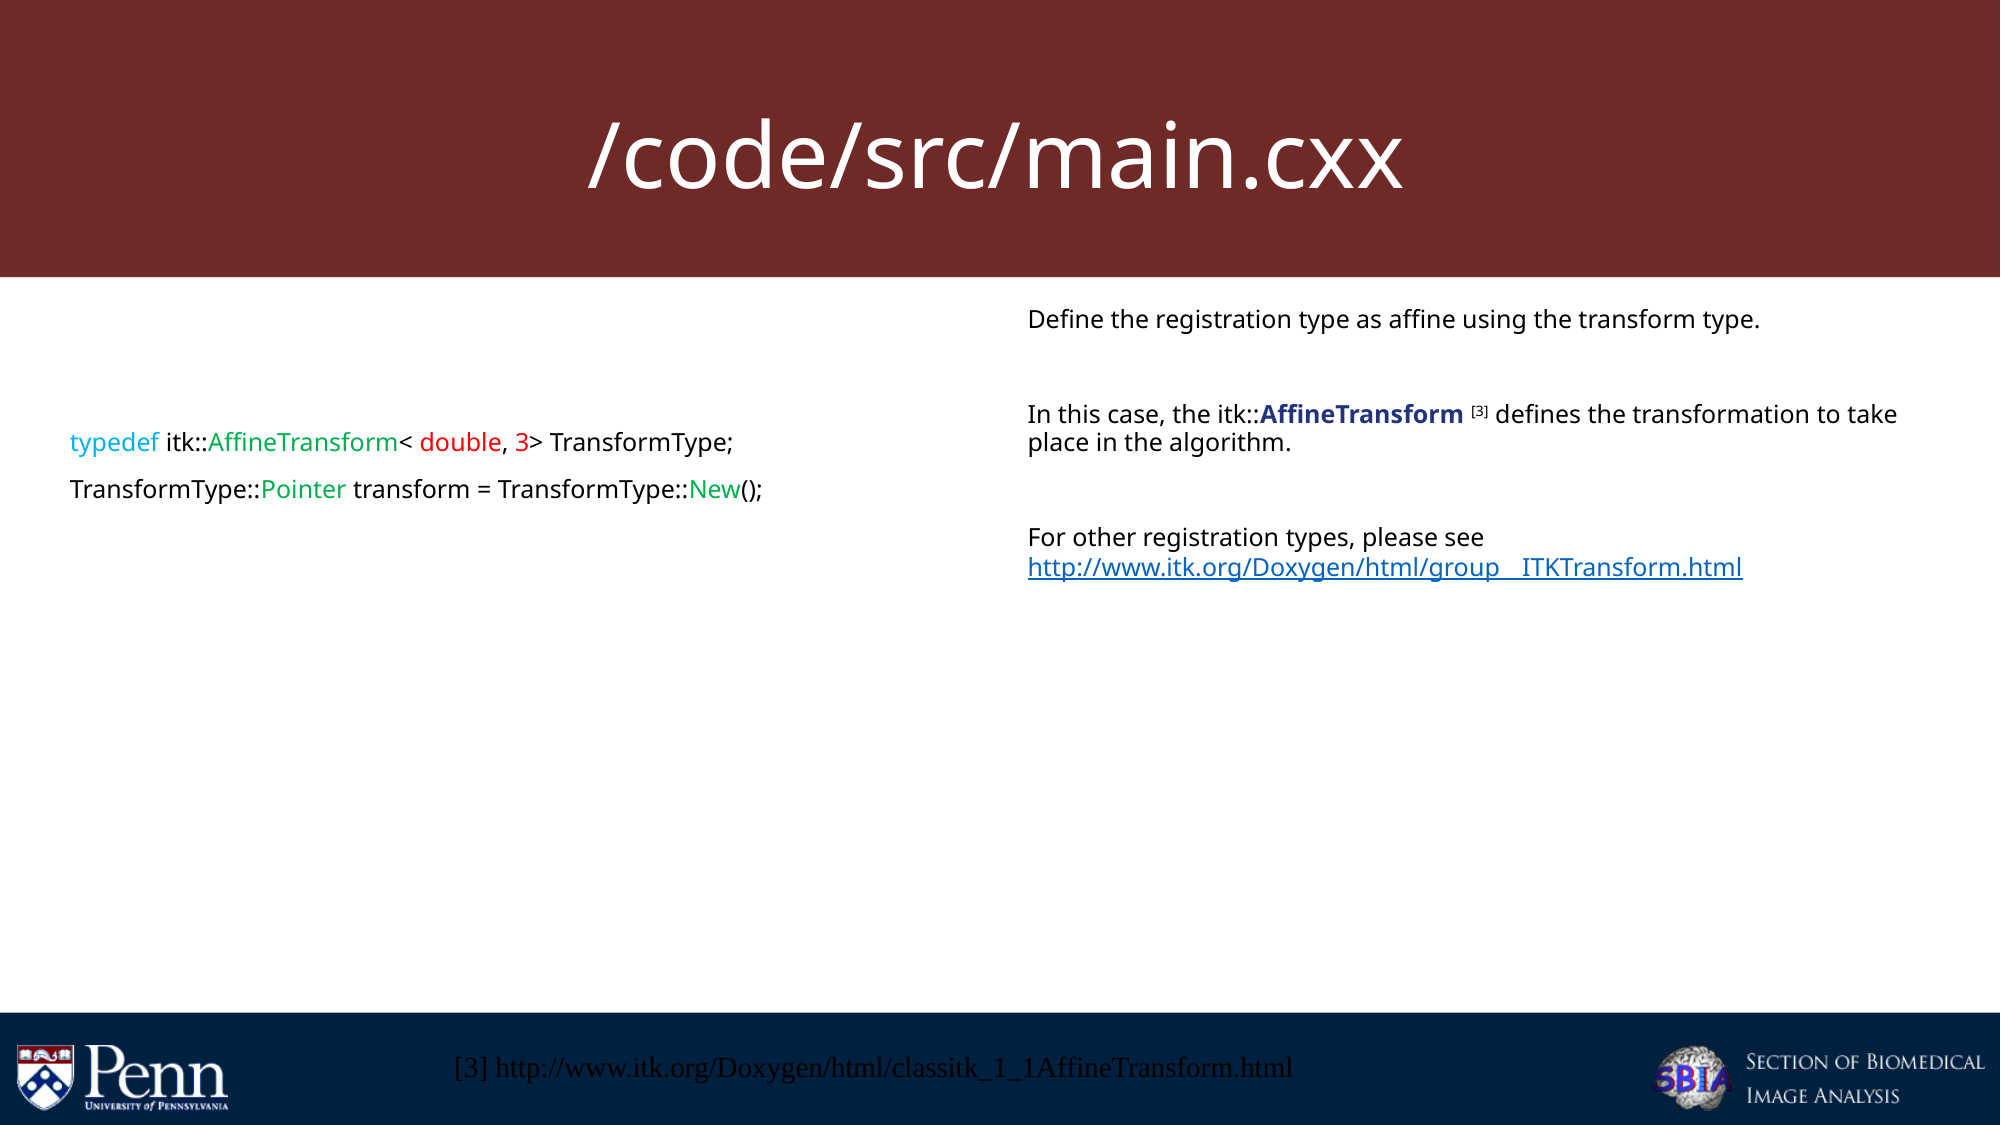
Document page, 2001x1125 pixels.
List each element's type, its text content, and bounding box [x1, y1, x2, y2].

picture [17, 1045, 228, 1111]
list typedef itk::ImageRegistrationMethod< TImageType, TImageType> RegistrationType; typename RegistrationType::Pointer registration = RegistrationType::New(); typedef itk::AffineTransform< double, 3> TransformType; TransformType::Pointer transform = TransformType::New(); typedef itk::RegularStepGradientDescentOptimizer OptimizerType; OptimizerType::Pointer optimizer = OptimizerType::New(); typedef itk::MeanSquaresImageToImageMetric< TImageType, TImageType> MetricType; typename MetricType::Pointer metric = MetricType::New(); typedef itk::LinearInterpolateImageFunction< TImageType, double> InterpolatorType; typename InterpolatorType::Pointer interpolator = InterpolatorType::New(); New(); [42, 299, 988, 1014]
footer [3] http://www.itk.org/Doxygen/html/classitk_1_1AffineTransform.html [262, 1035, 1485, 1096]
list Define the registration type as affine using the transform type. In this case, the itk::AffineTransform [3] defines the transformation to take place in the algorithm. For other registration types, please see http://www.itk.org/Doxygen/html/group__ITKTransform.html [1012, 299, 1952, 1014]
title /code/src/main.cxx [42, 43, 1952, 275]
picture [1652, 1044, 1985, 1112]
